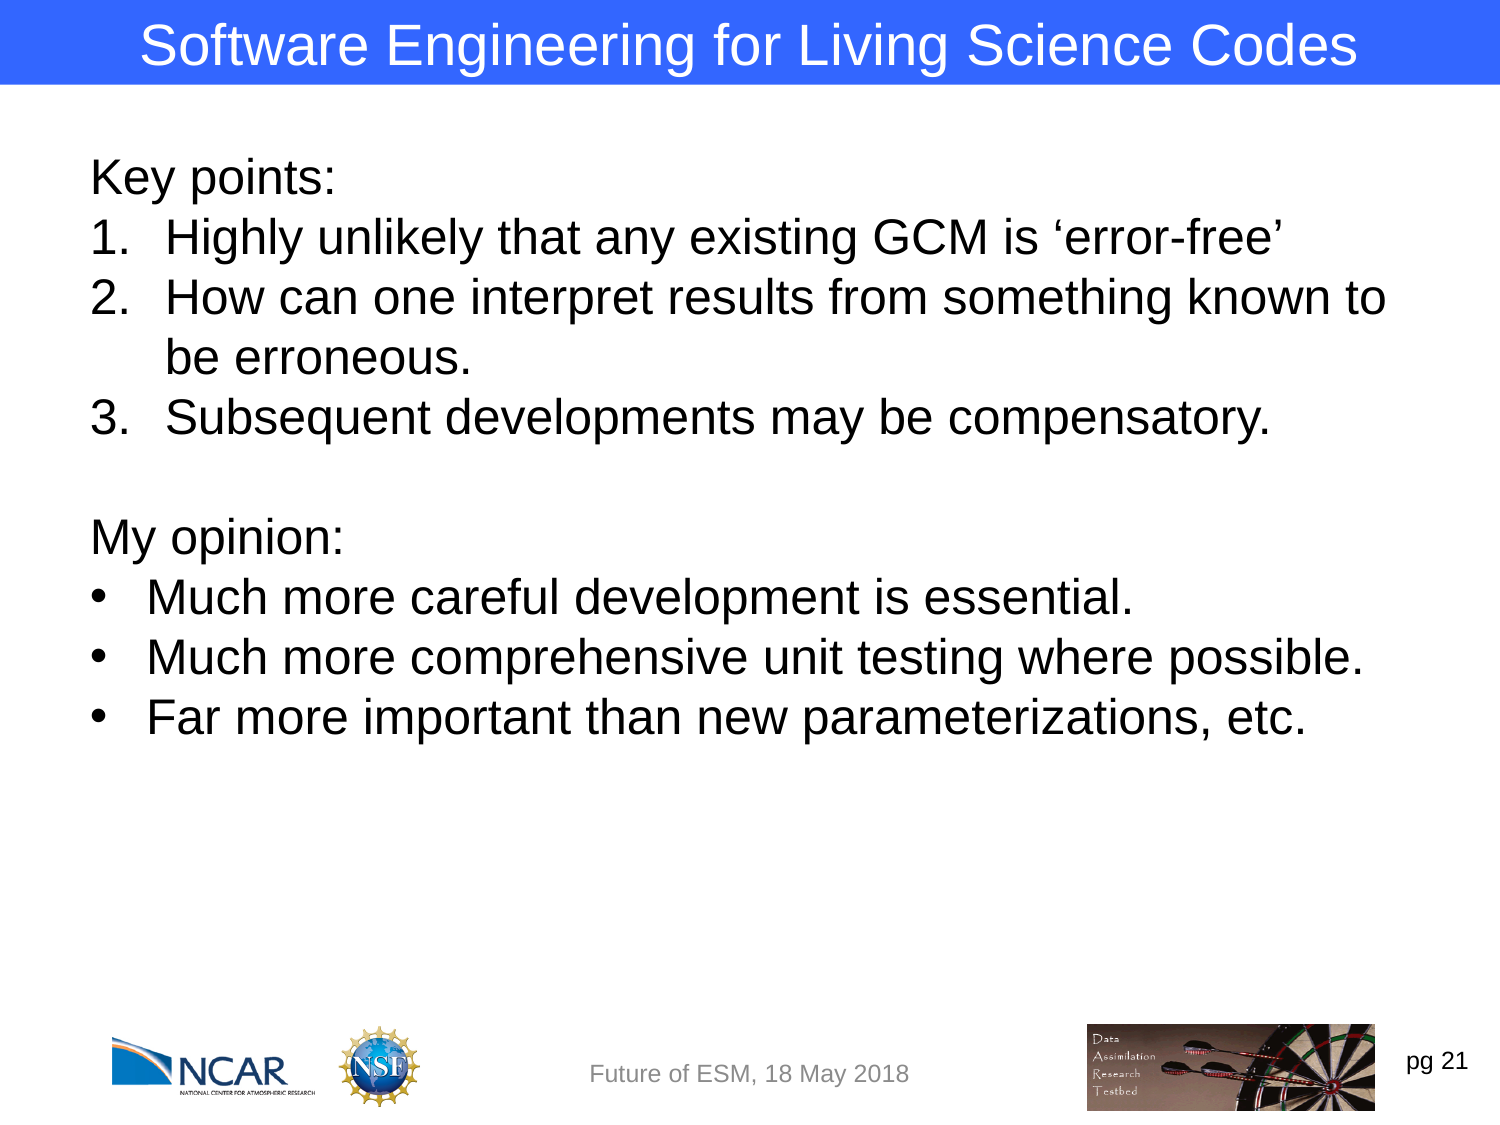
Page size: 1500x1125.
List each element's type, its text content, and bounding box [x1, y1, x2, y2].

footer Future of ESM, 18 May 2018 [512, 1042, 988, 1103]
picture [337, 1024, 421, 1108]
text_box Key points: Highly unlikely that any existing GCM is ‘error-free’ How can one interpret results from something known to be erroneous. Subsequent developments may be compensatory. My opinion: Much more careful development is essential. Much more comprehensive unit testing where possible. Far more important than new parameterizations, etc. [74, 137, 1438, 753]
picture [112, 1037, 315, 1095]
picture [1087, 1024, 1375, 1111]
text_box Software Engineering for Living Science Codes [0, 0, 1500, 85]
